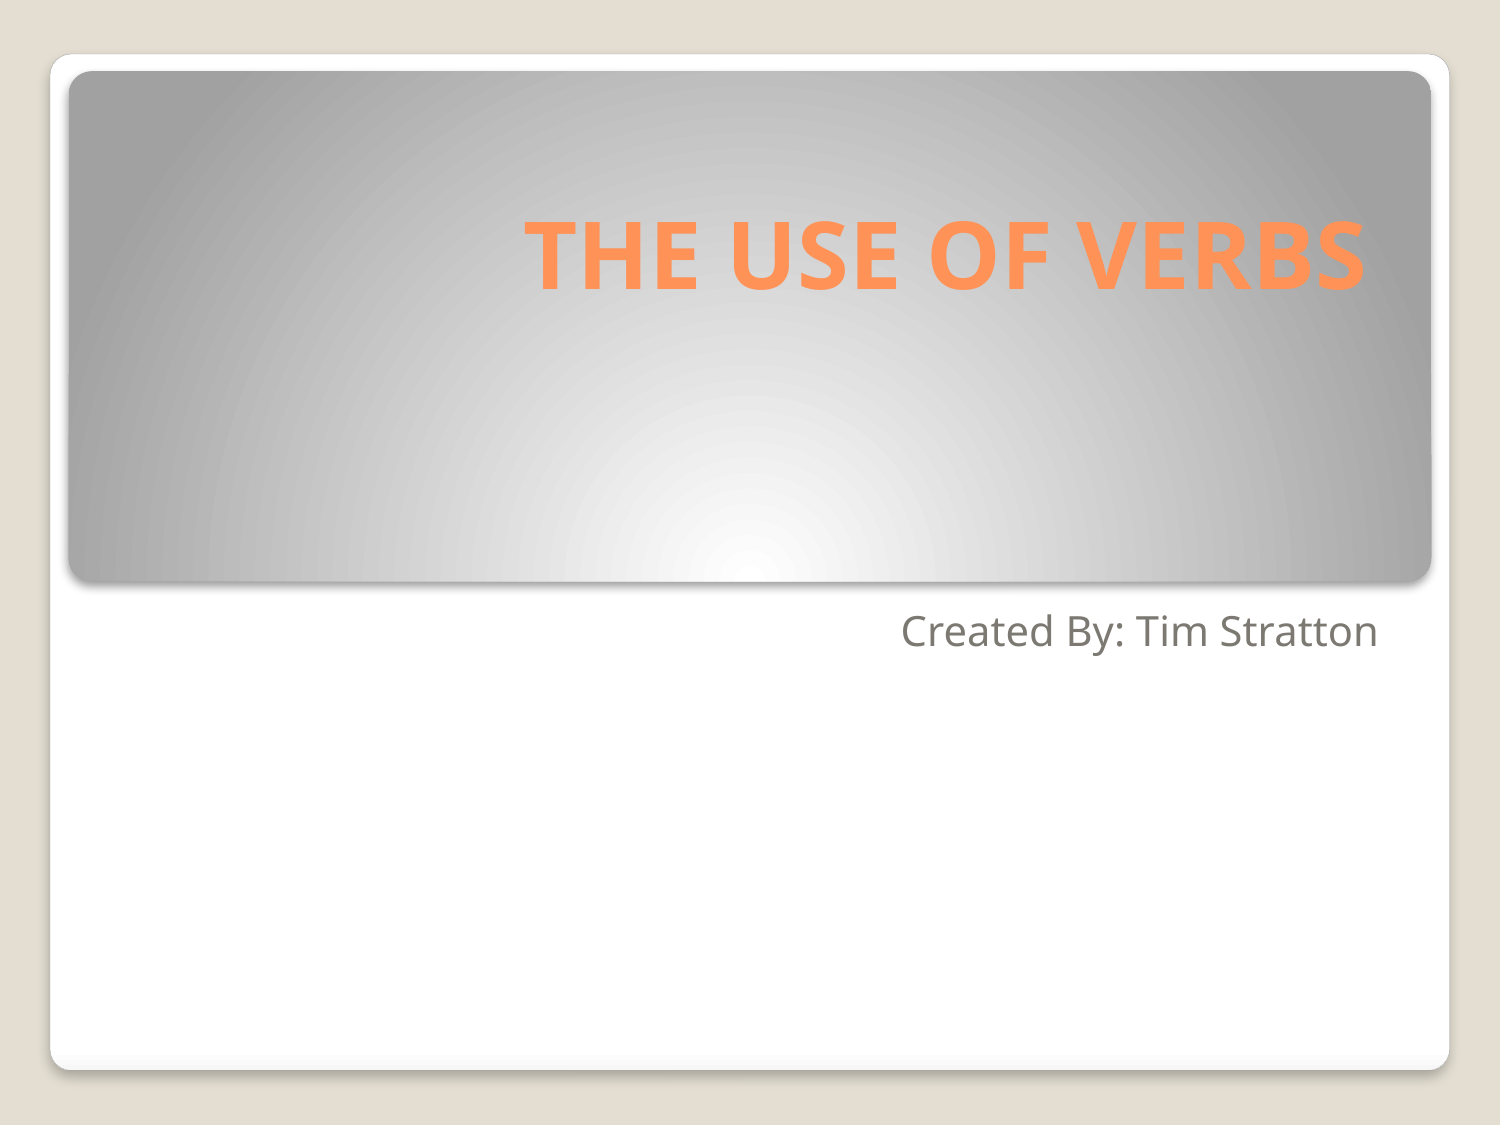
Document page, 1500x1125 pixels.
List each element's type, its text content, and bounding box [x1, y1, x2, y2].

title THE USE OF VERBS [99, 75, 1375, 317]
subtitle Created By: Tim Stratton [118, 604, 1394, 755]
